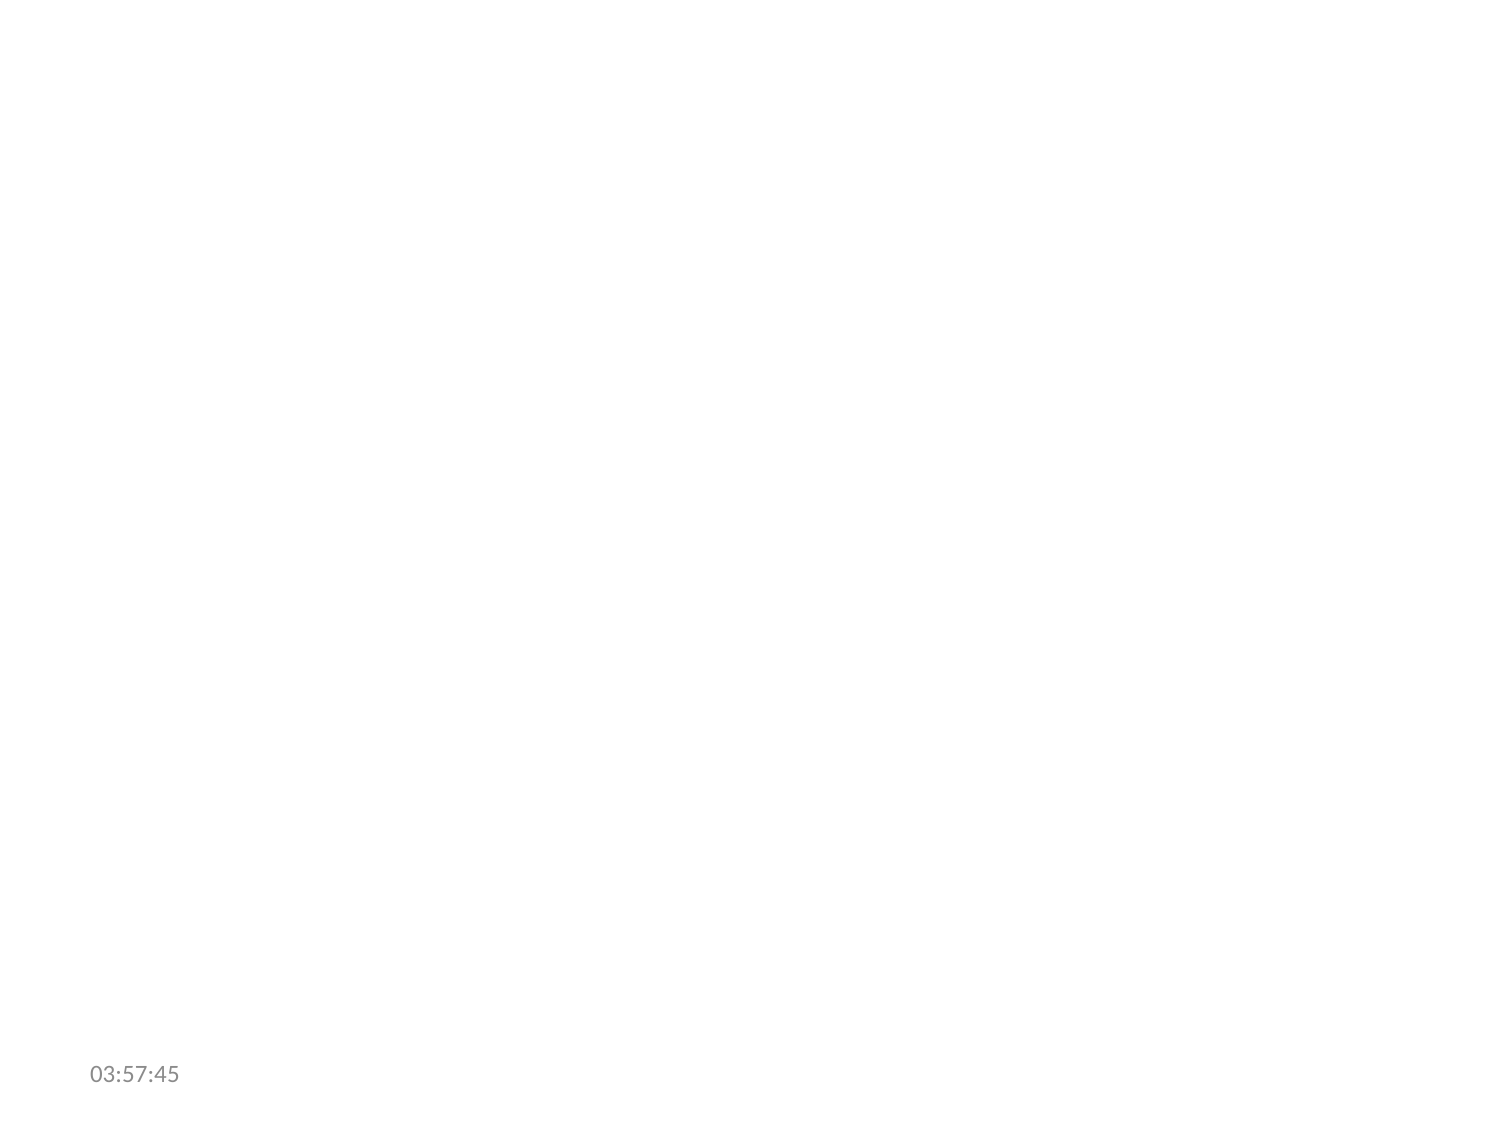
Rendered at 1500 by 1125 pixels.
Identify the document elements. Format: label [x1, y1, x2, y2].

slide_number [75, 1042, 425, 1103]
